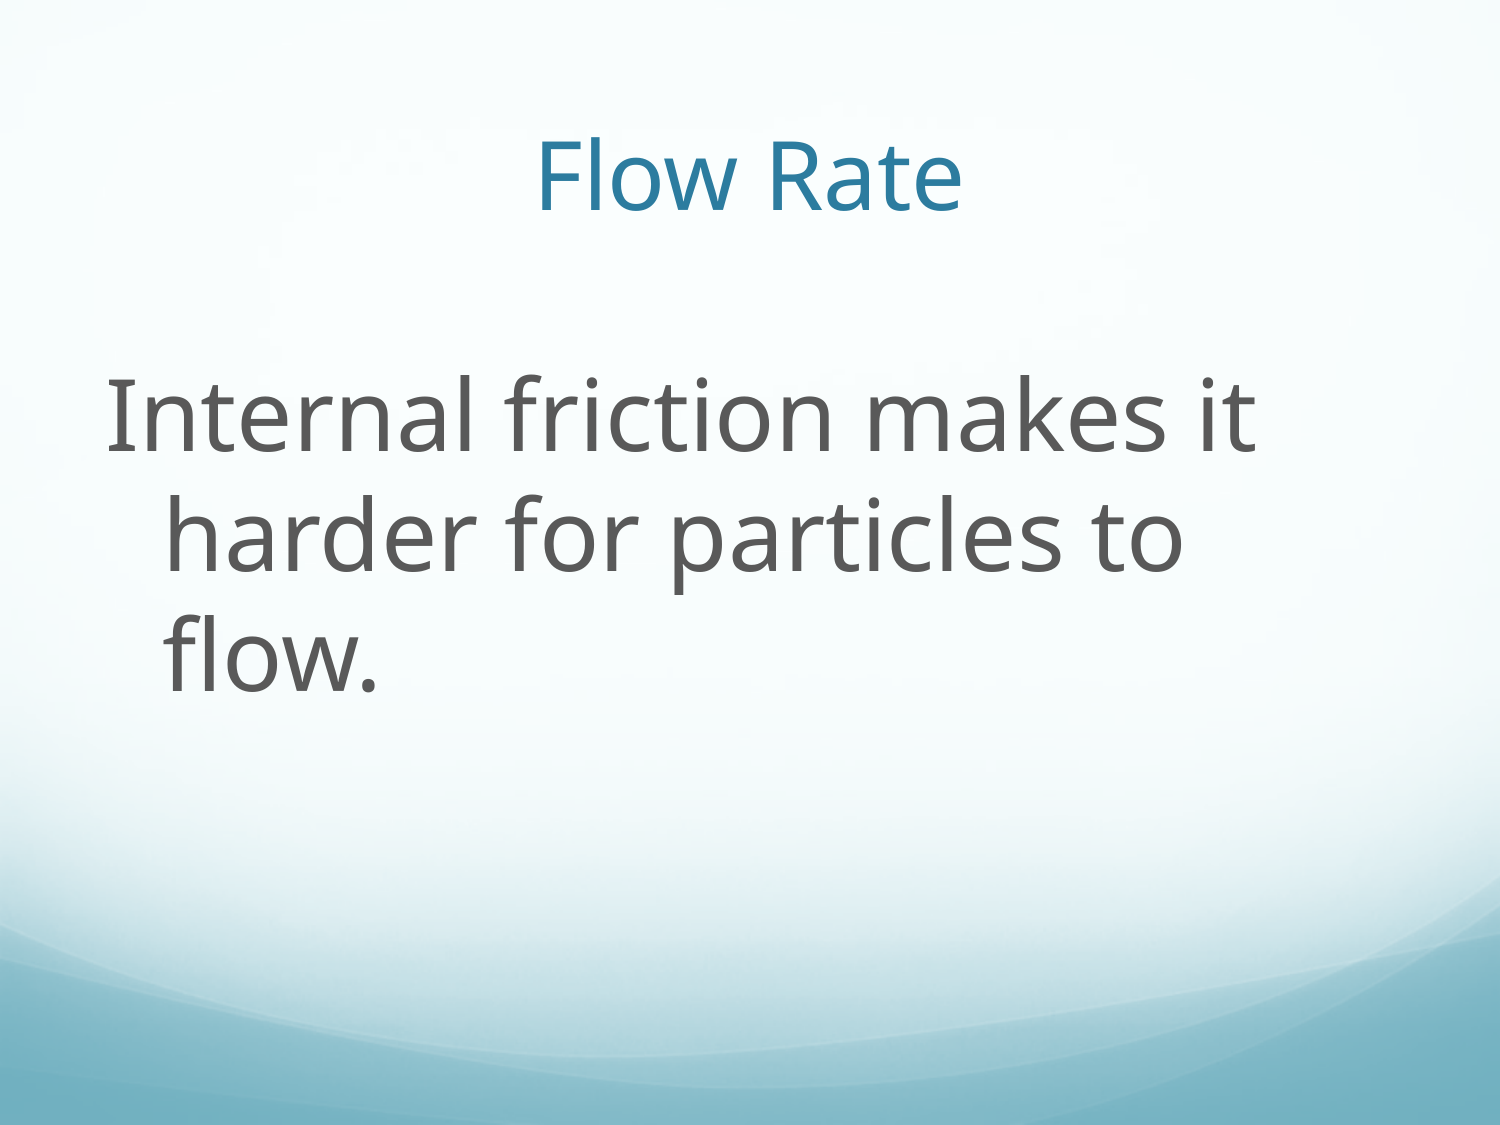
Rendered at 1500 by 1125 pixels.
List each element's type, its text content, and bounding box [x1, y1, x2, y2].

title Flow Rate [90, 17, 1410, 237]
list Internal friction makes it harder for particles to flow. [90, 262, 1410, 975]
